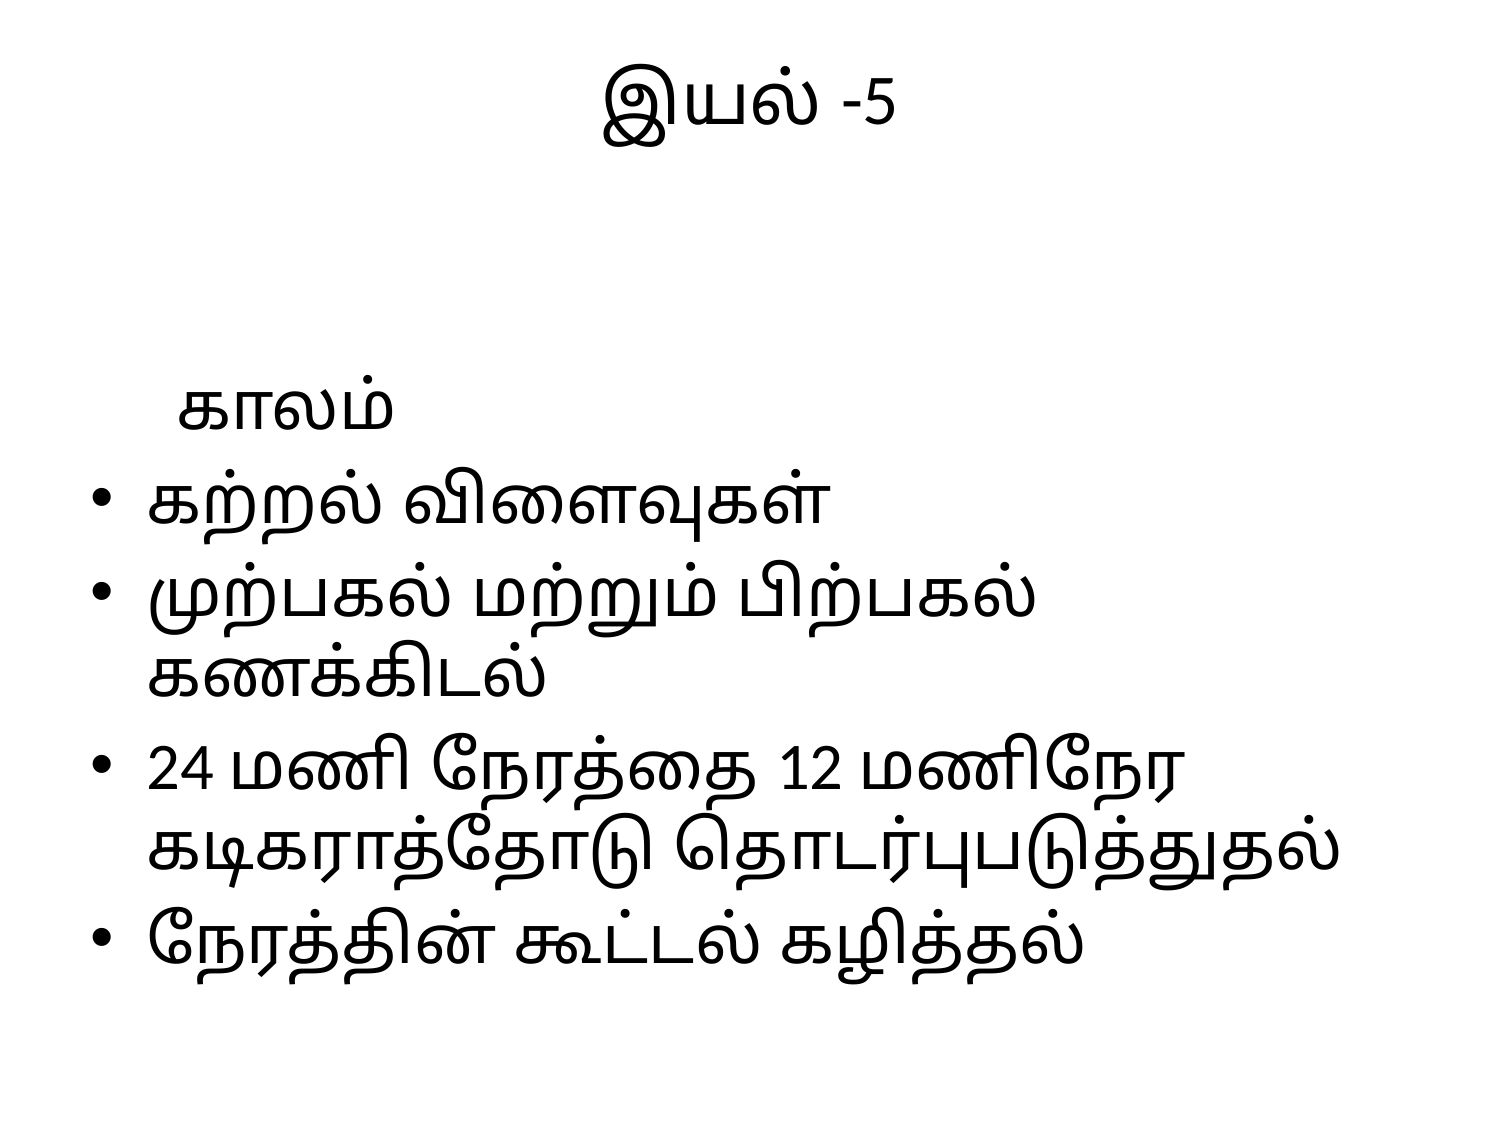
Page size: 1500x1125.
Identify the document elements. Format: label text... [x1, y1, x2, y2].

list காலம் கற்றல் விளைவுகள் முற்பகல் மற்றும் பிற்பகல் கணக்கிடல் 24 மணி நேரத்தை 12 மணிநேர கடிகராத்தோடு தொடர்புபடுத்துதல் நேரத்தின் கூட்டல் கழித்தல் [75, 262, 1425, 1005]
title இயல் -5 [75, 45, 1425, 233]
